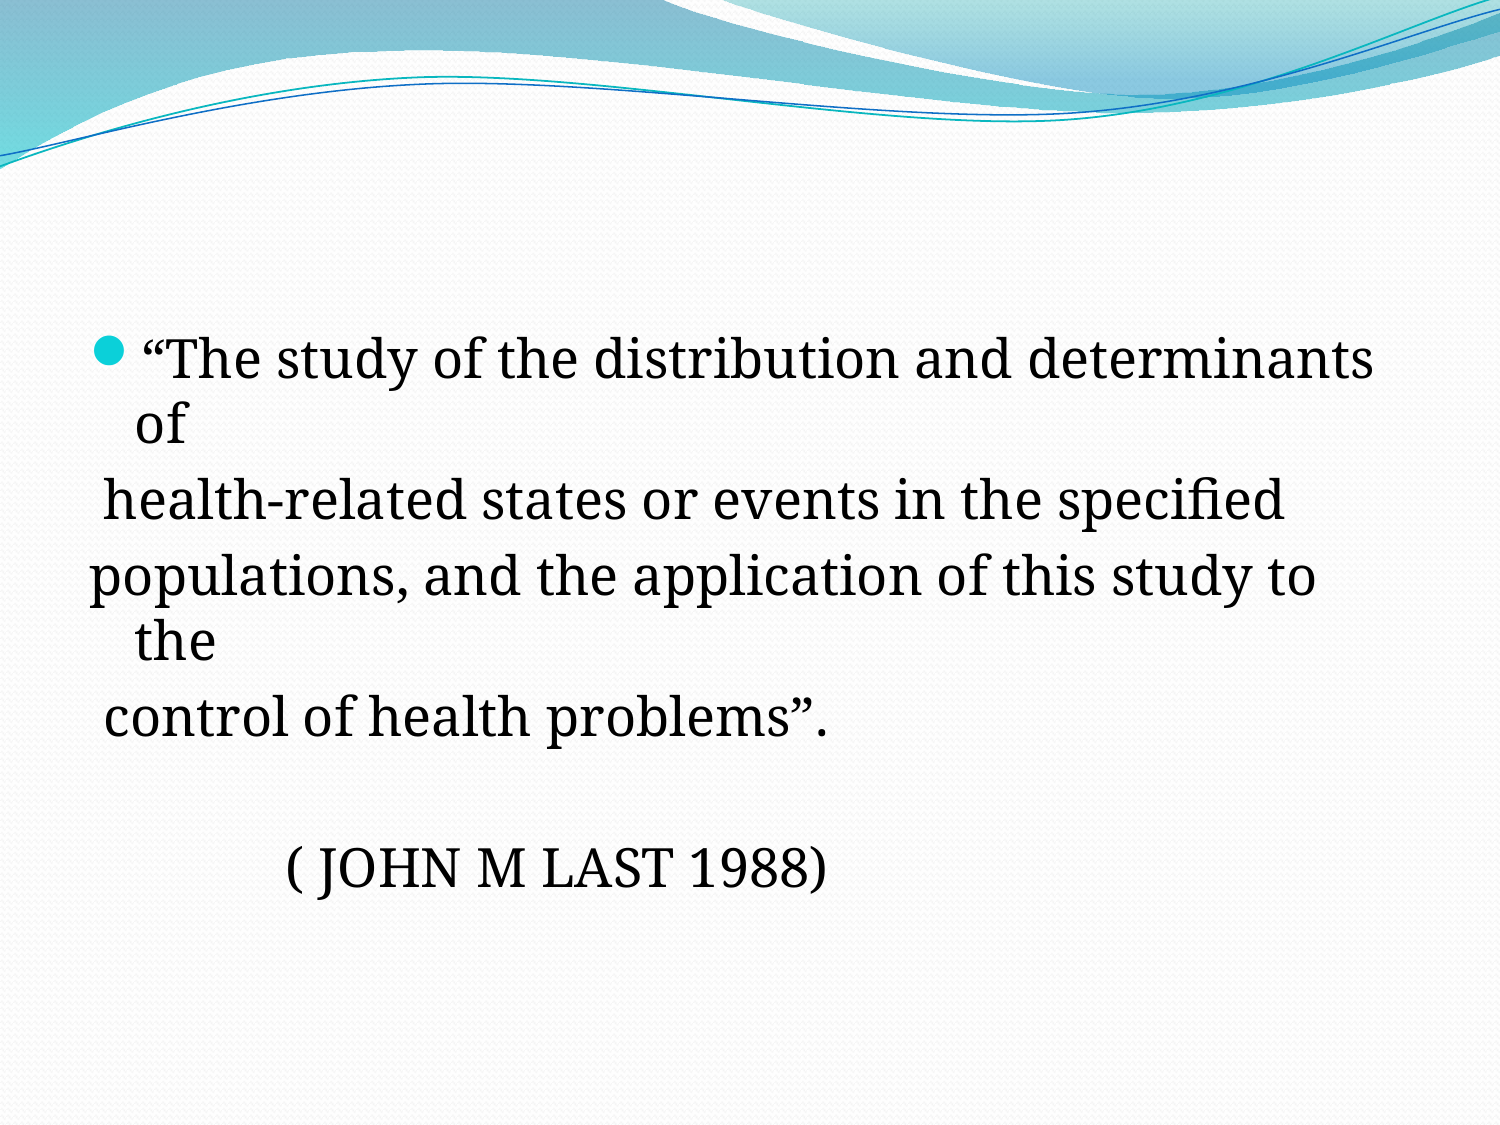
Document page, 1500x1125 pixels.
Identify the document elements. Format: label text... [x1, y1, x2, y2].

list “The study of the distribution and determinants of health-related states or events in the specified populations, and the application of this study to the control of health problems”. ( JOHN M LAST 1988) [75, 317, 1425, 1038]
title [75, 115, 1425, 303]
